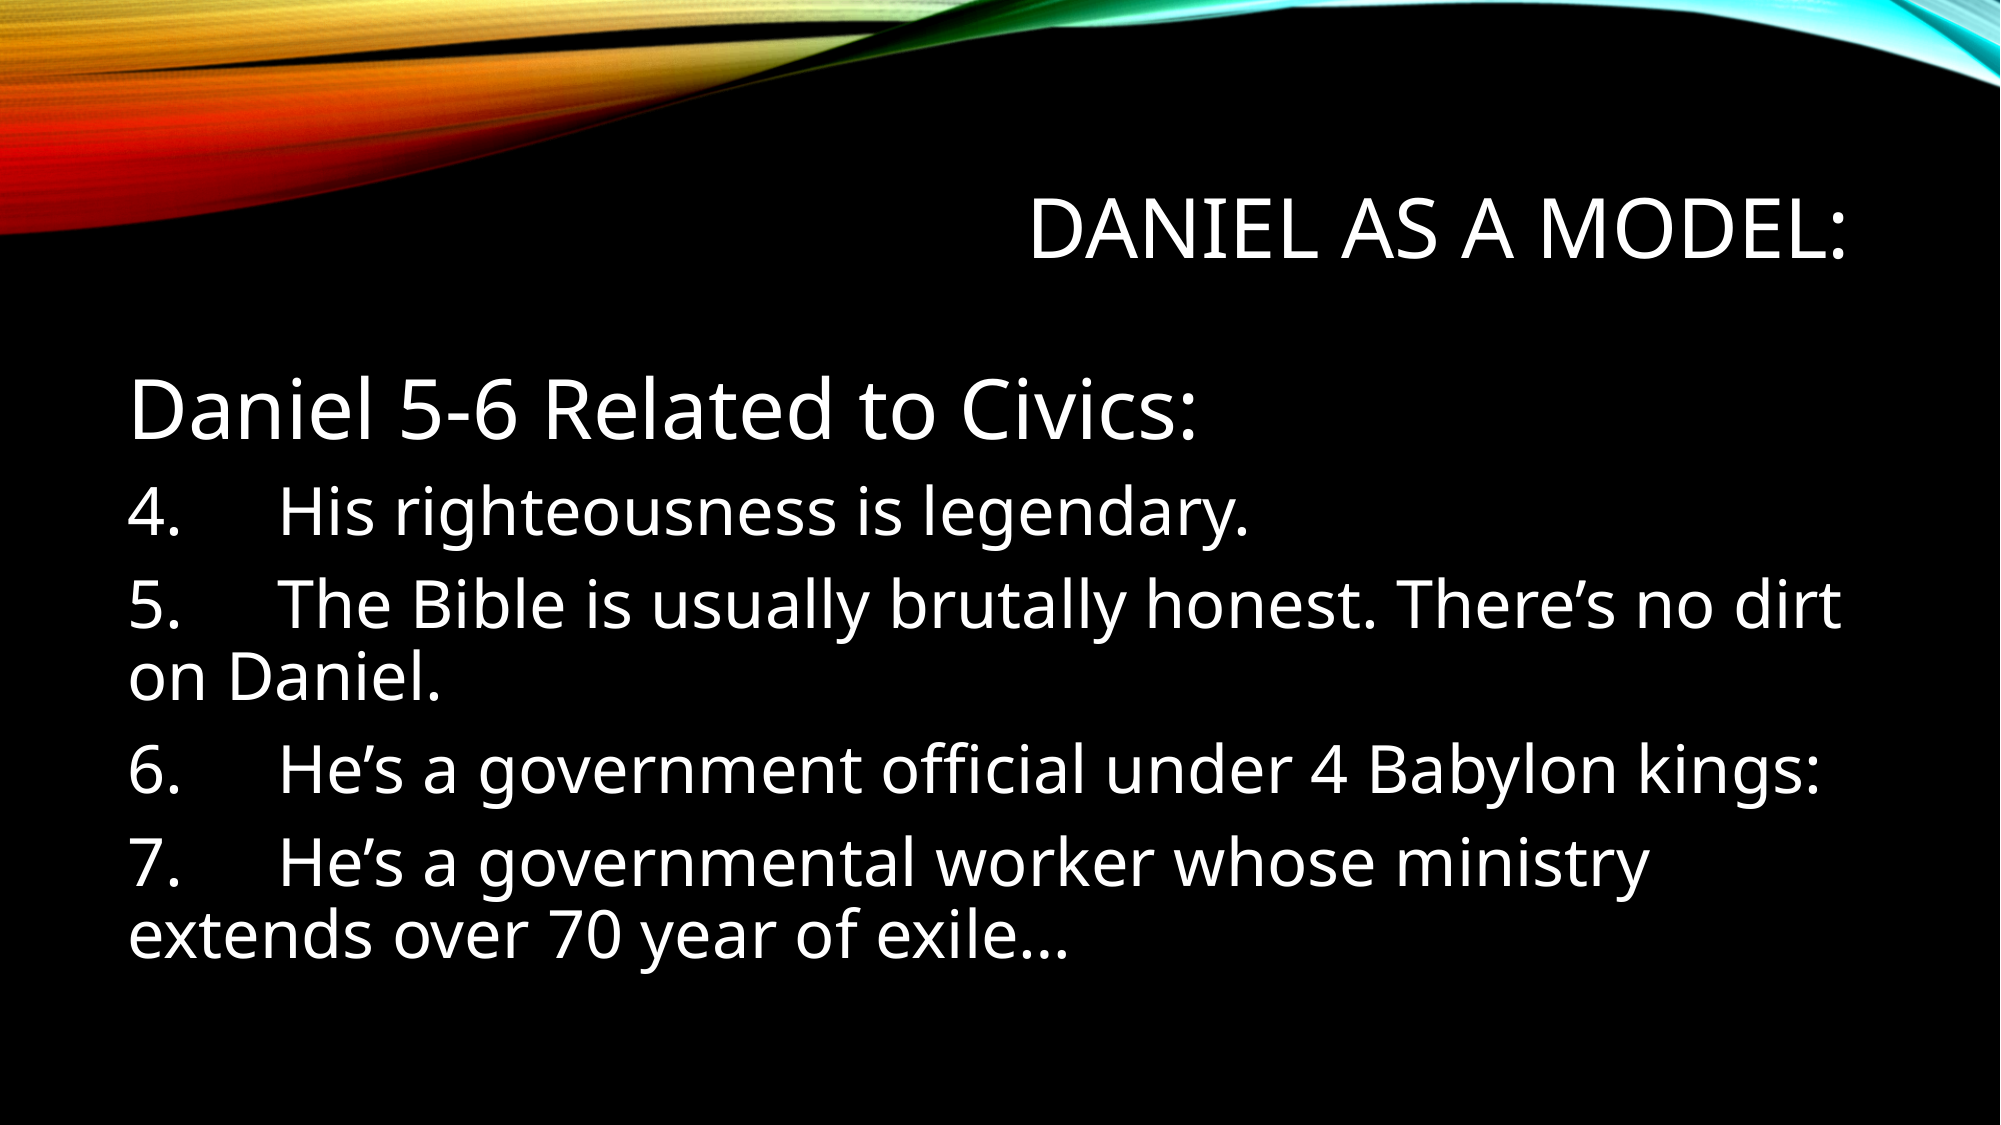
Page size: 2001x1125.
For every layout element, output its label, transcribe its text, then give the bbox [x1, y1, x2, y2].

list Daniel 5-6 Related to Civics: 4. His righteousness is legendary. 5. The Bible is usually brutally honest. There’s no dirt on Daniel. 6. He’s a government official under 4 Babylon kings: 7. He’s a governmental worker whose ministry extends over 70 year of exile… [112, 360, 1888, 1021]
title DANIEL AS A MODEL: [474, 125, 1888, 338]
picture [0, 0, 2000, 237]
